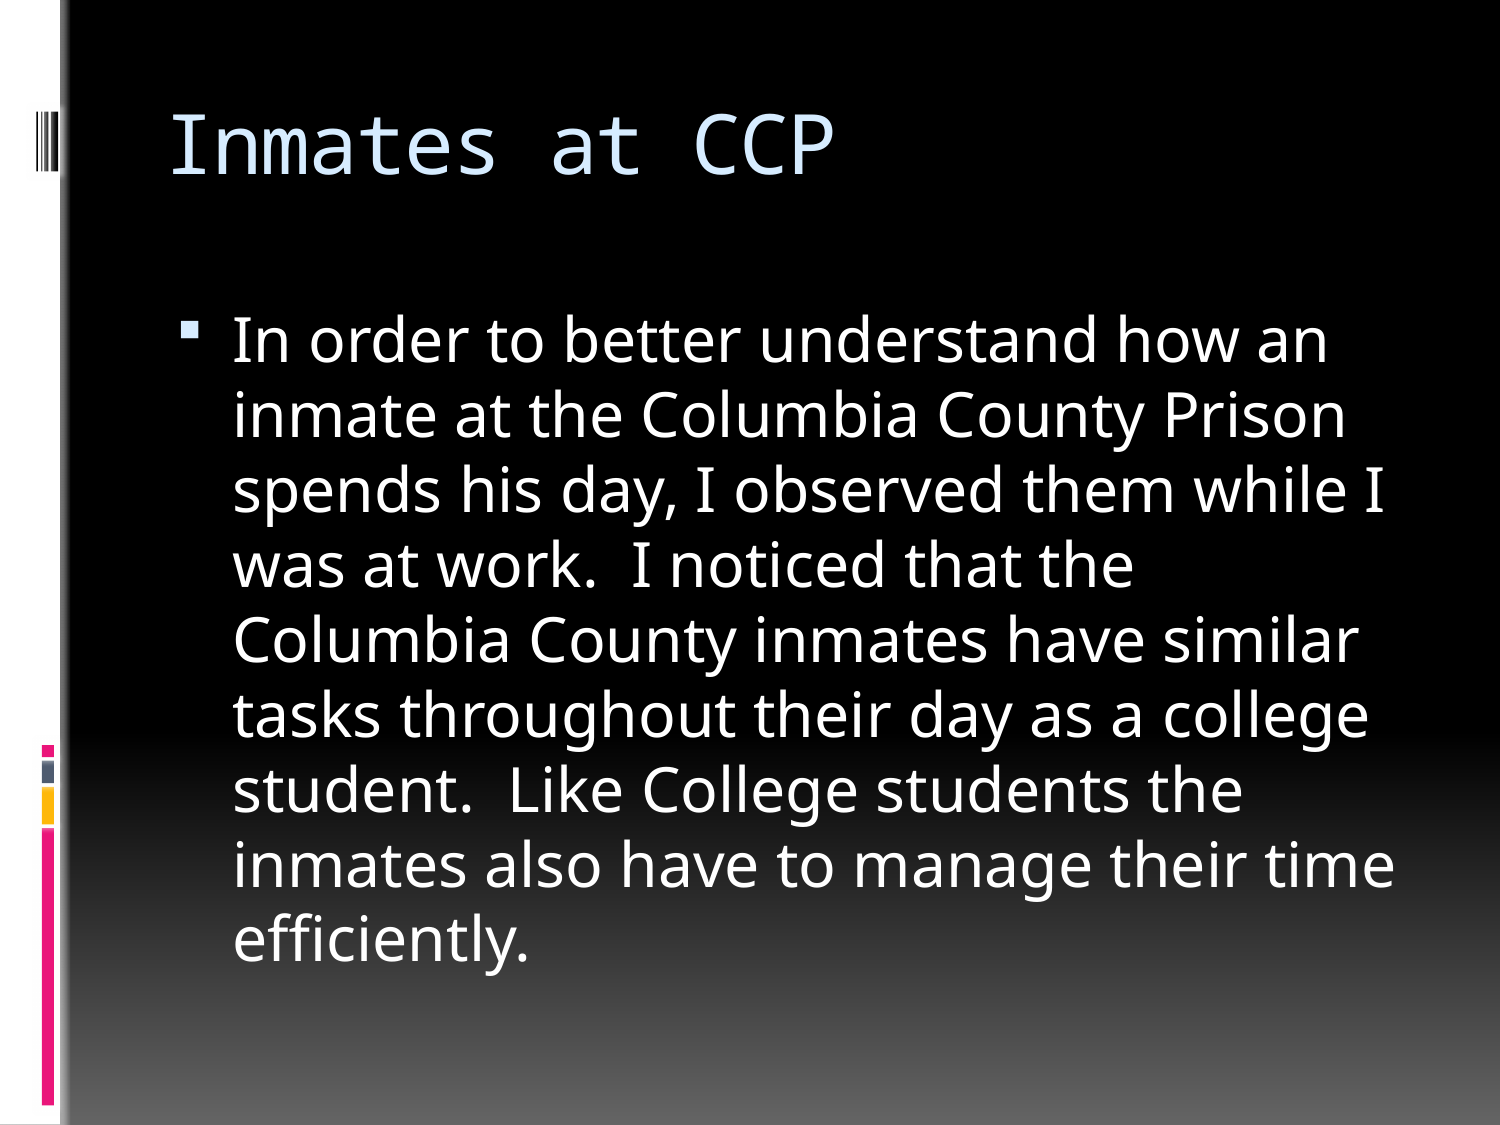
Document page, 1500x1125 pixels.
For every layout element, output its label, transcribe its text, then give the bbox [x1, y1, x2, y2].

list In order to better understand how an inmate at the Columbia County Prison spends his day, I observed them while I was at work. I noticed that the Columbia County inmates have similar tasks throughout their day as a college student. Like College students the inmates also have to manage their time efficiently. [150, 292, 1425, 1043]
title Inmates at CCP [150, 83, 1425, 234]
